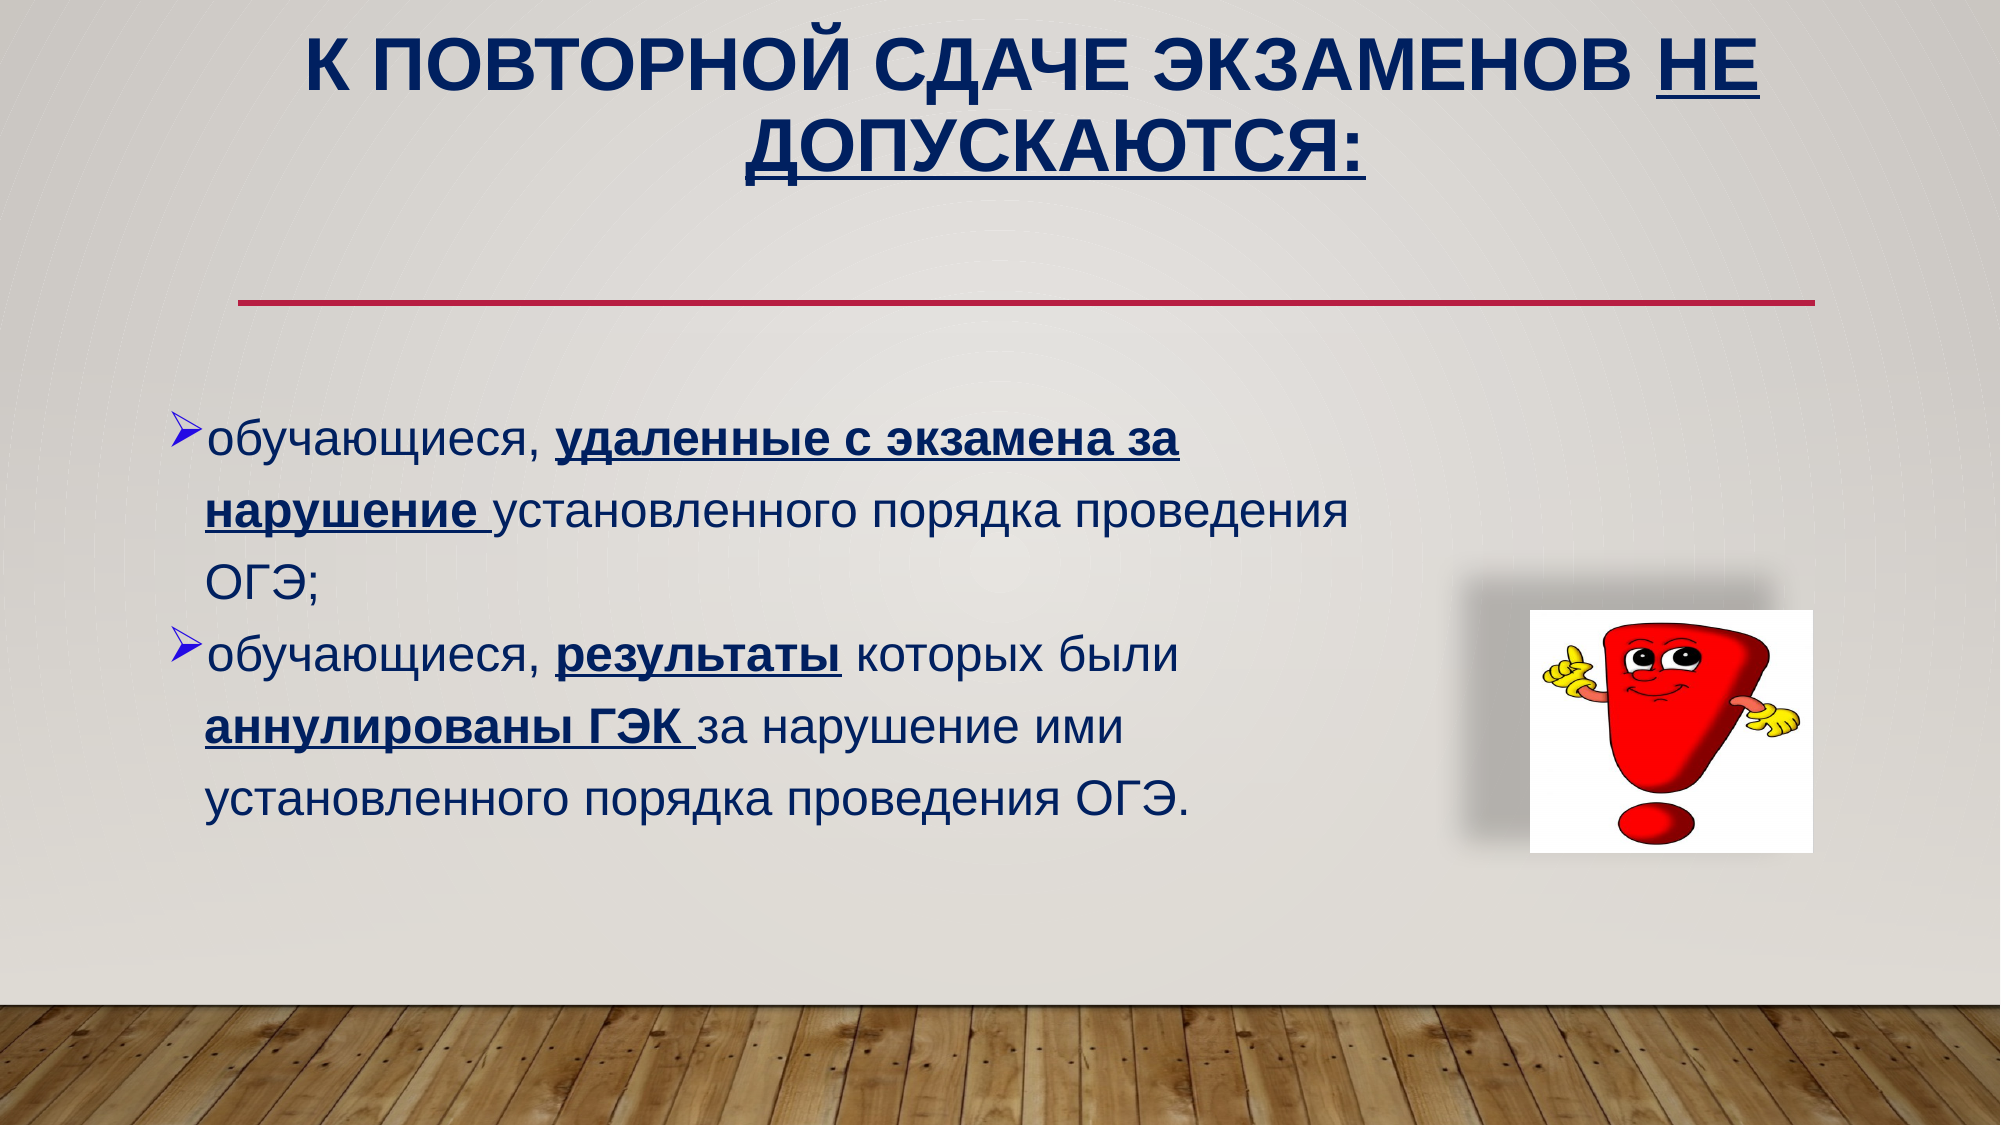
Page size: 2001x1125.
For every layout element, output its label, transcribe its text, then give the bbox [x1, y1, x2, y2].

picture [1529, 609, 1814, 853]
title К повторной сдаче экзаменов не допускаются: [238, 146, 1814, 320]
picture [0, 1005, 2000, 1125]
list обучающиеся, удаленные с экзамена за нарушение установленного порядка проведения ОГЭ; обучающиеся, результаты которых были аннулированы ГЭК за нарушение ими установленного порядка проведения ОГЭ. [152, 385, 1419, 1039]
